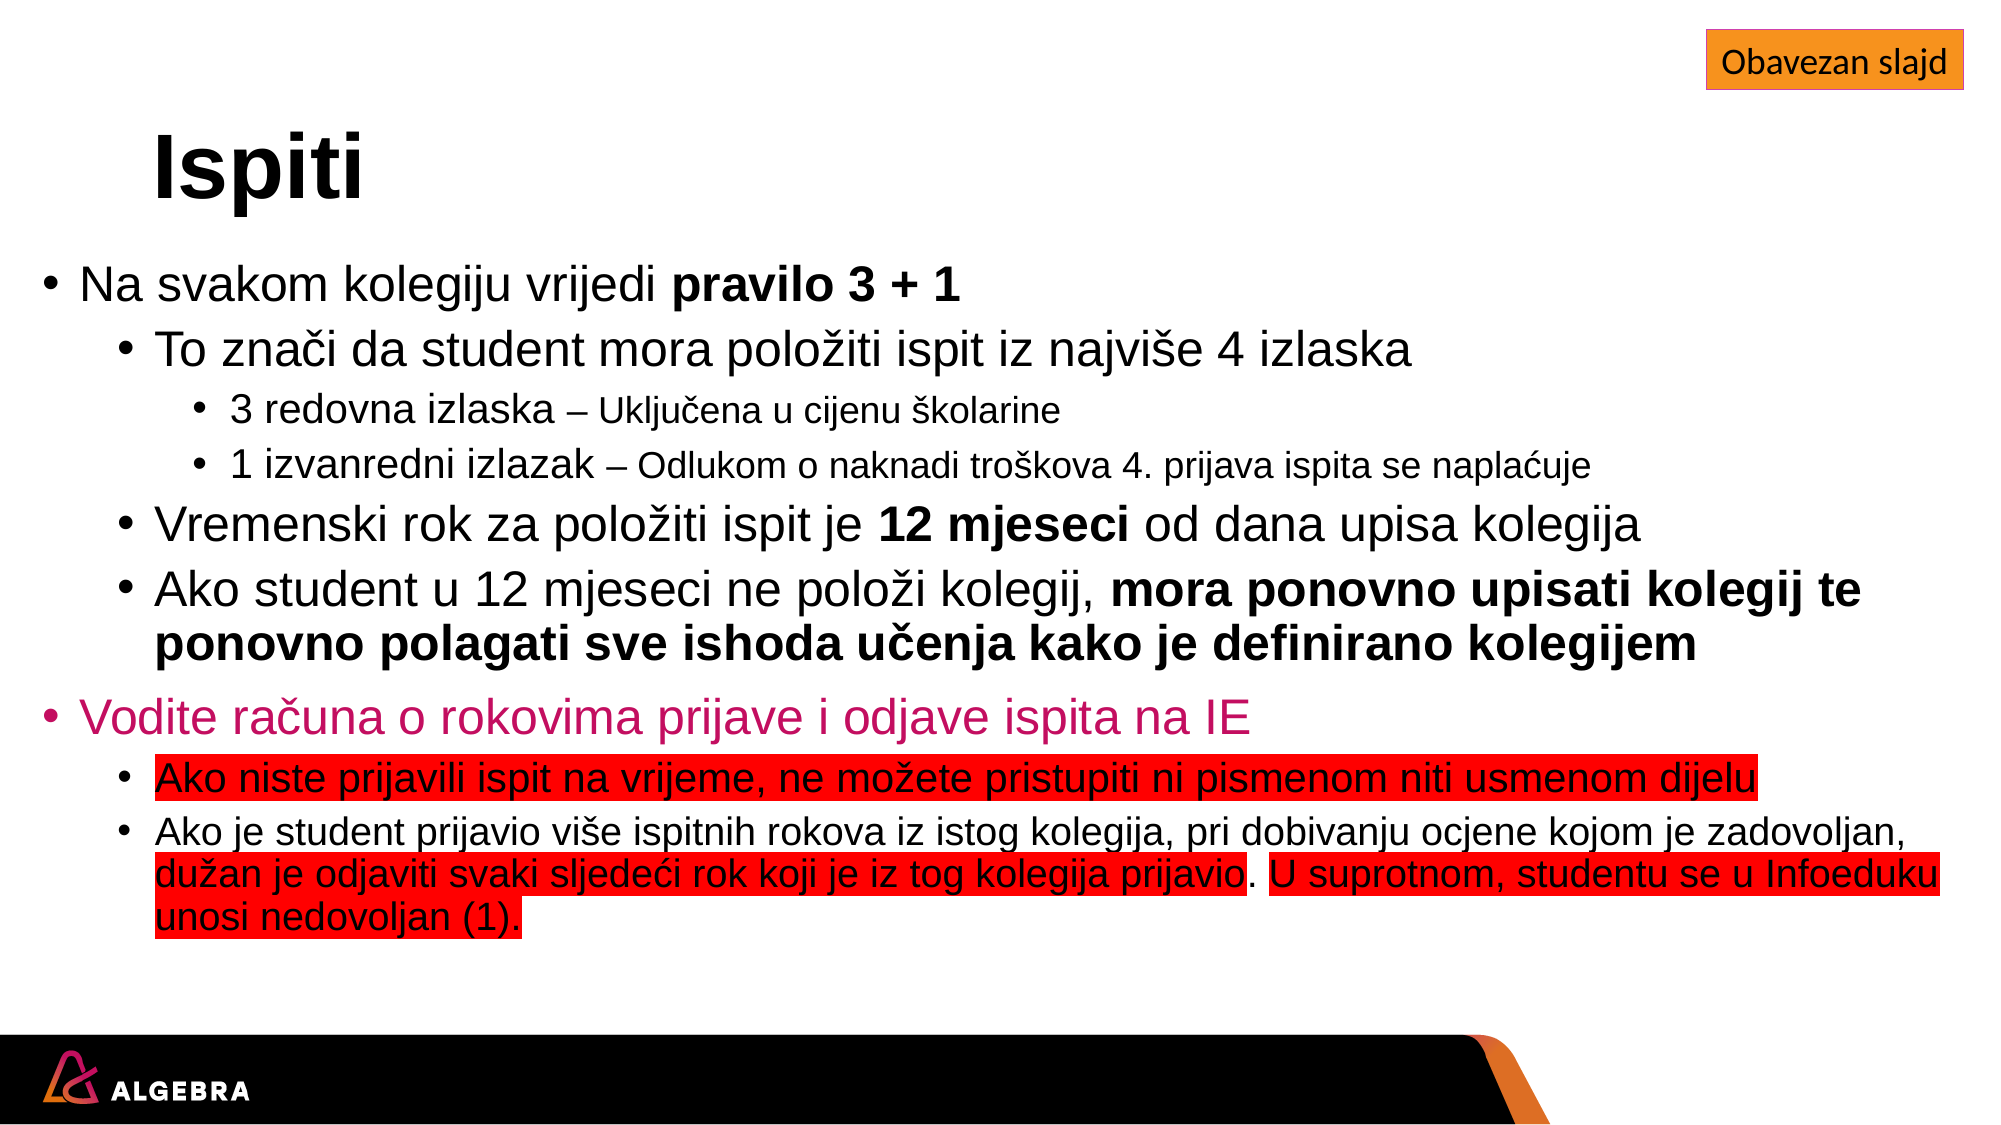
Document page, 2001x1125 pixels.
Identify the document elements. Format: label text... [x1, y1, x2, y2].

title Ispiti [137, 59, 1863, 251]
list Na svakom kolegiju vrijedi pravilo 3 + 1 To znači da student mora položiti ispit iz najviše 4 izlaska 3 redovna izlaska – Uključena u cijenu školarine 1 izvanredni izlazak – Odlukom o naknadi troškova 4. prijava ispita se naplaćuje Vremenski rok za položiti ispit je 12 mjeseci od dana upisa kolegija Ako student u 12 mjeseci ne položi kolegij, mora ponovno upisati kolegij te ponovno polagati sve ishoda učenja kako je definirano kolegijem Vodite računa o rokovima prijave i odjave ispita na IE Ako niste prijavili ispit na vrijeme, ne možete pristupiti ni pismenom niti usmenom dijelu Ako je student prijavio više ispitnih rokova iz istog kolegija, pri dobivanju ocjene kojom je zadovoljan, dužan je odjaviti svaki sljedeći rok koji je iz tog kolegija prijavio. U suprotnom, studentu se u Infoeduku unosi nedovoljan (1). [27, 251, 1973, 966]
picture [0, 1034, 1733, 1125]
text_box Obavezan slajd [1706, 29, 1964, 90]
